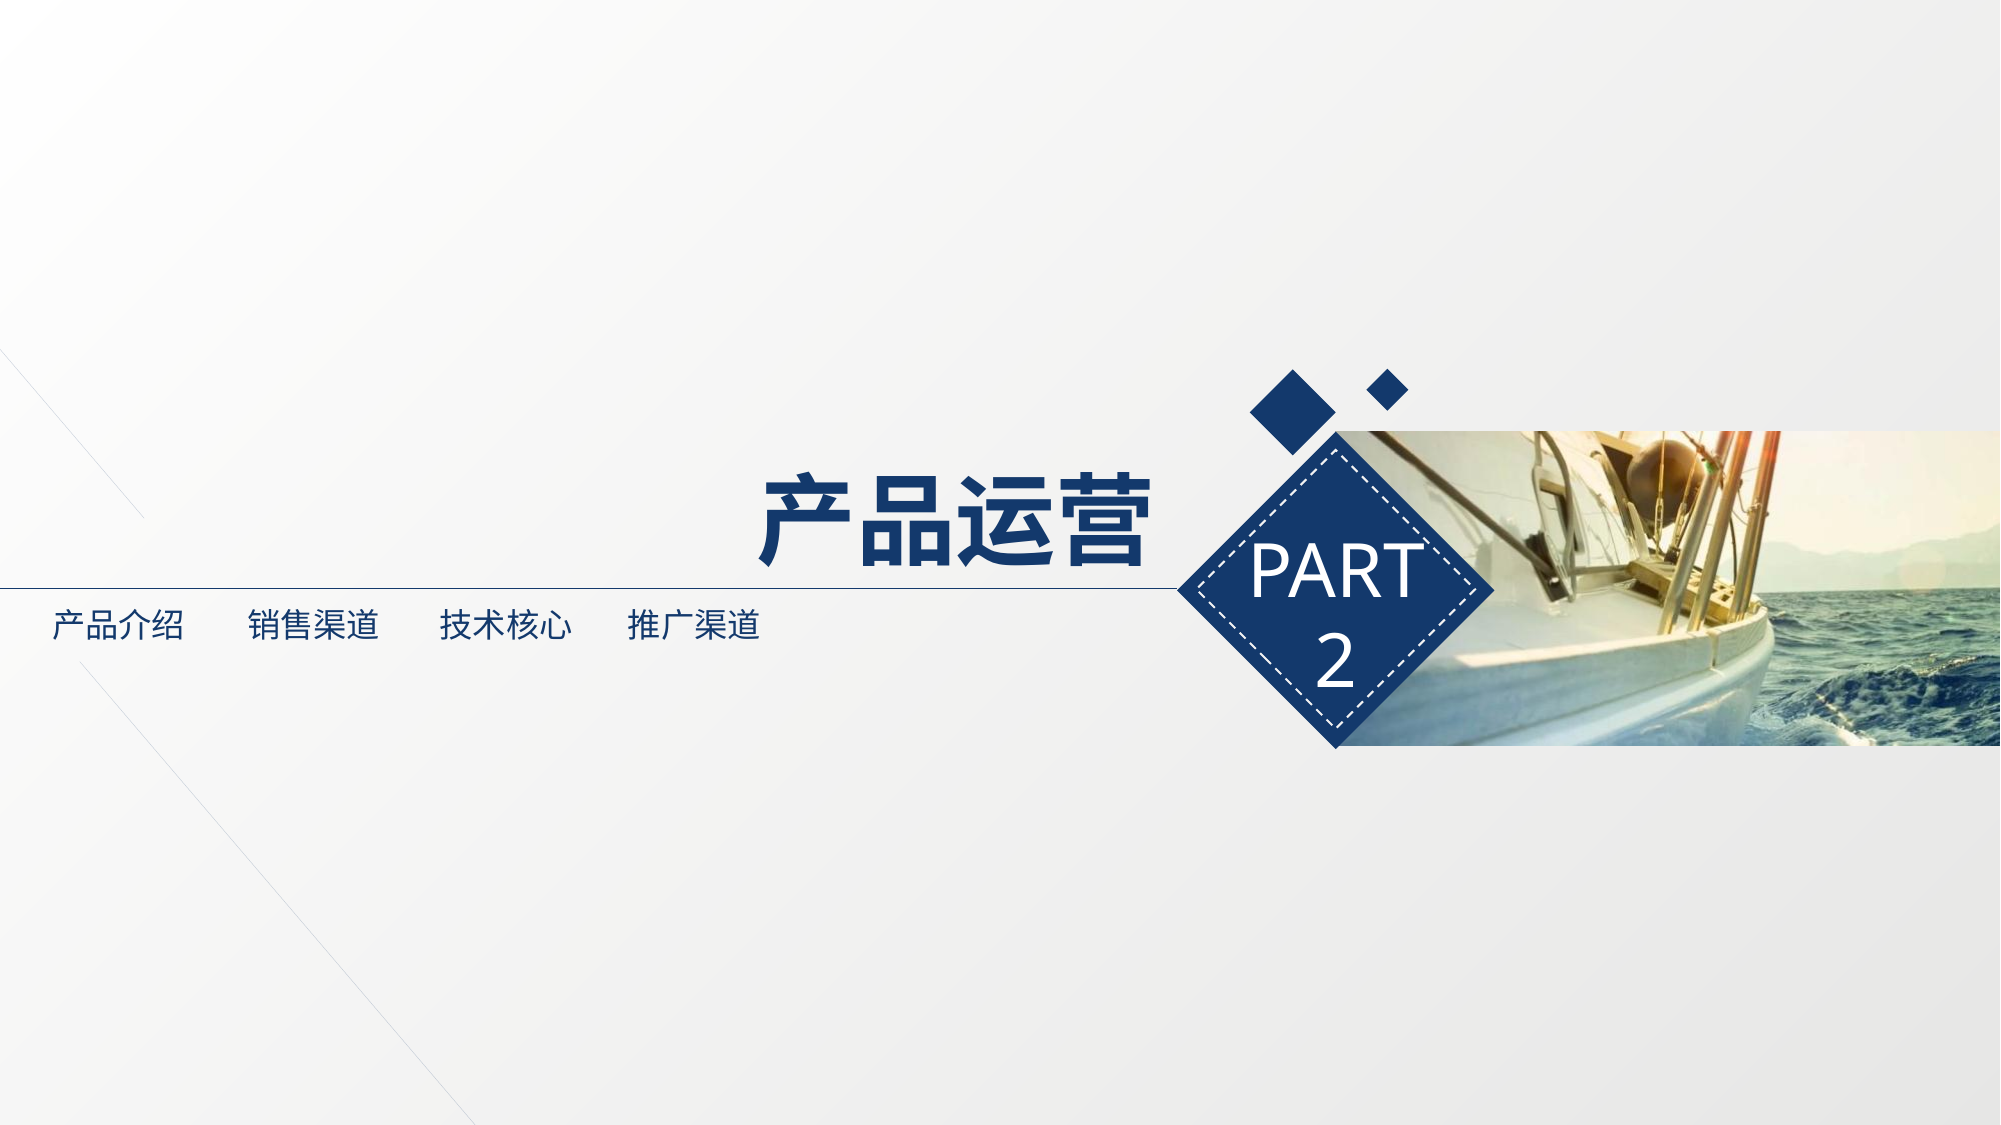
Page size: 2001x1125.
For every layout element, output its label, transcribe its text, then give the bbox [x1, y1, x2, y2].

text_box 推广渠道 [584, 597, 805, 652]
text_box 产品运营 [692, 450, 1175, 585]
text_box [79, 661, 572, 1125]
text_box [1175, 374, 2000, 746]
text_box 销售渠道 [203, 597, 396, 652]
text_box 产品介绍 [8, 597, 203, 652]
text_box 技术核心 [396, 597, 584, 652]
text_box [0, 304, 145, 519]
